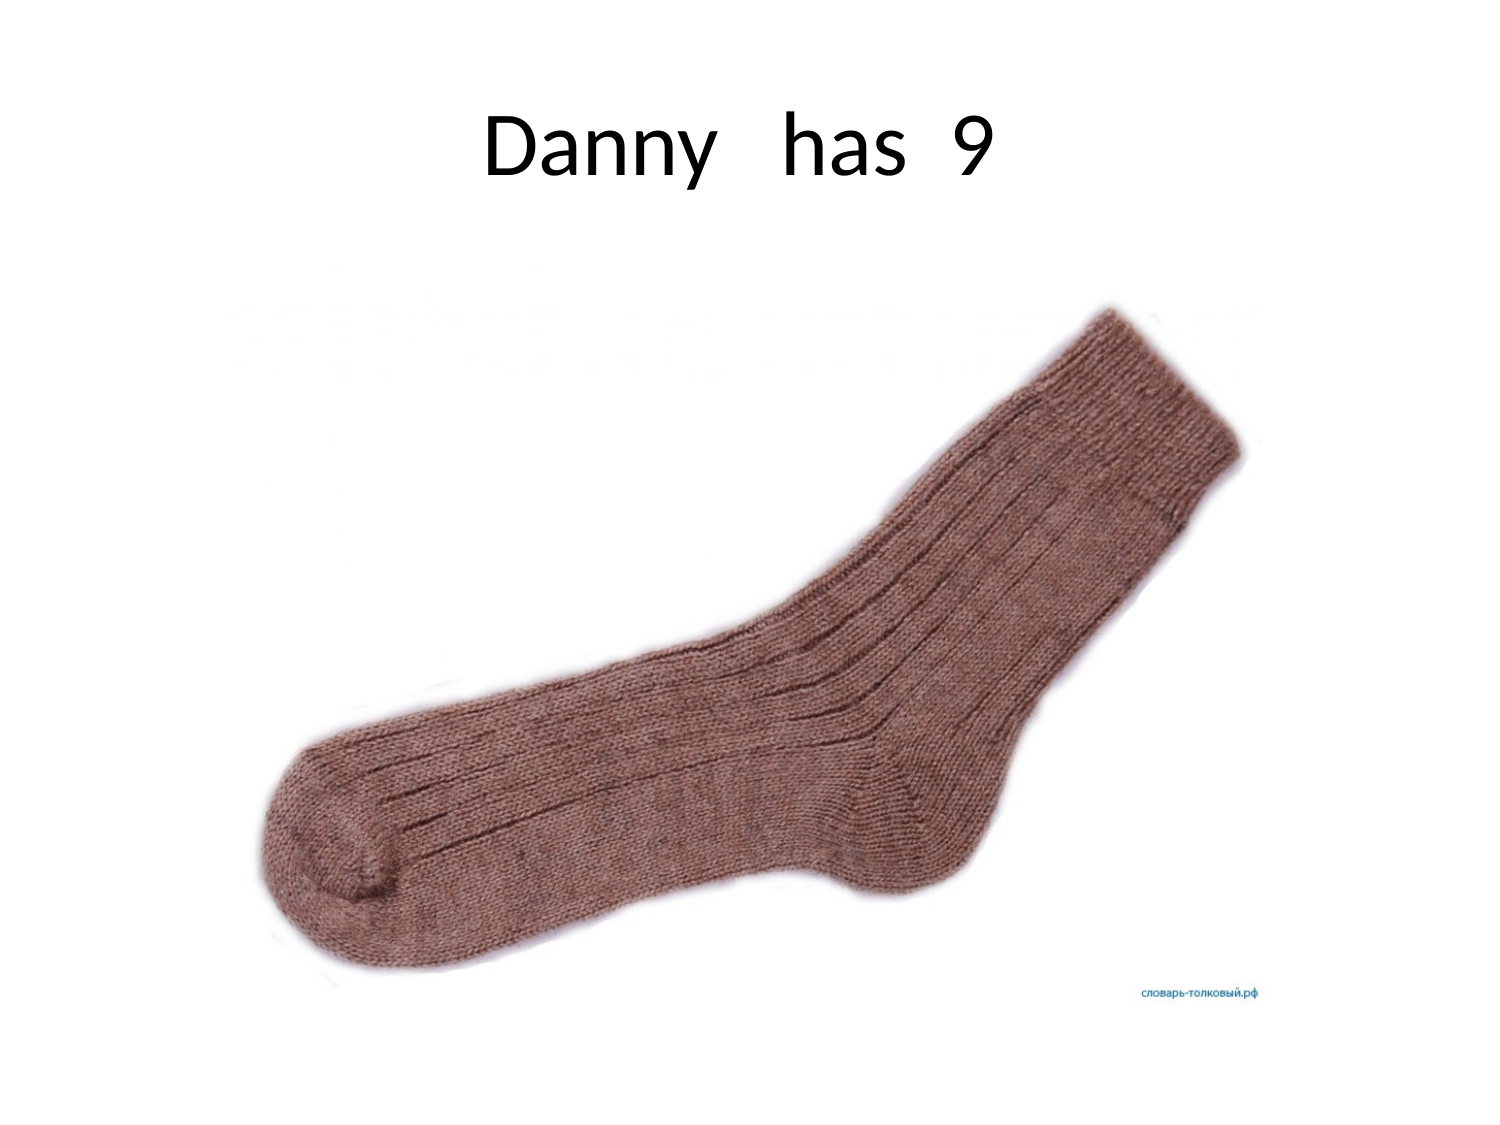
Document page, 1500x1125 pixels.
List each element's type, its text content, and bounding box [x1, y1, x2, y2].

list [225, 262, 1275, 1006]
title Danny has 9 [75, 45, 1425, 233]
